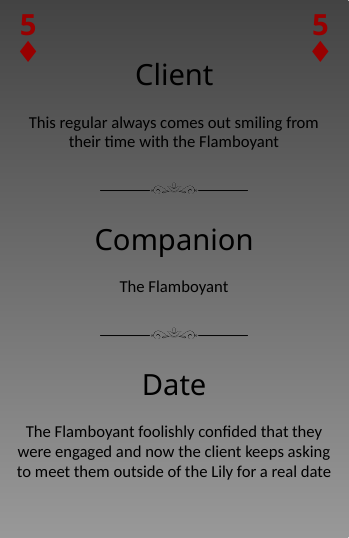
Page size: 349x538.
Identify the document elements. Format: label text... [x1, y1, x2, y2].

text_box Client This regular always comes out smiling from their time with the Flamboyant Companion The Flamboyant Date The Flamboyant foolishly confided that they were engaged and now the client keeps asking to meet them outside of the Lily for a real date [0, 0, 349, 538]
picture [100, 150, 248, 225]
picture [100, 296, 248, 371]
